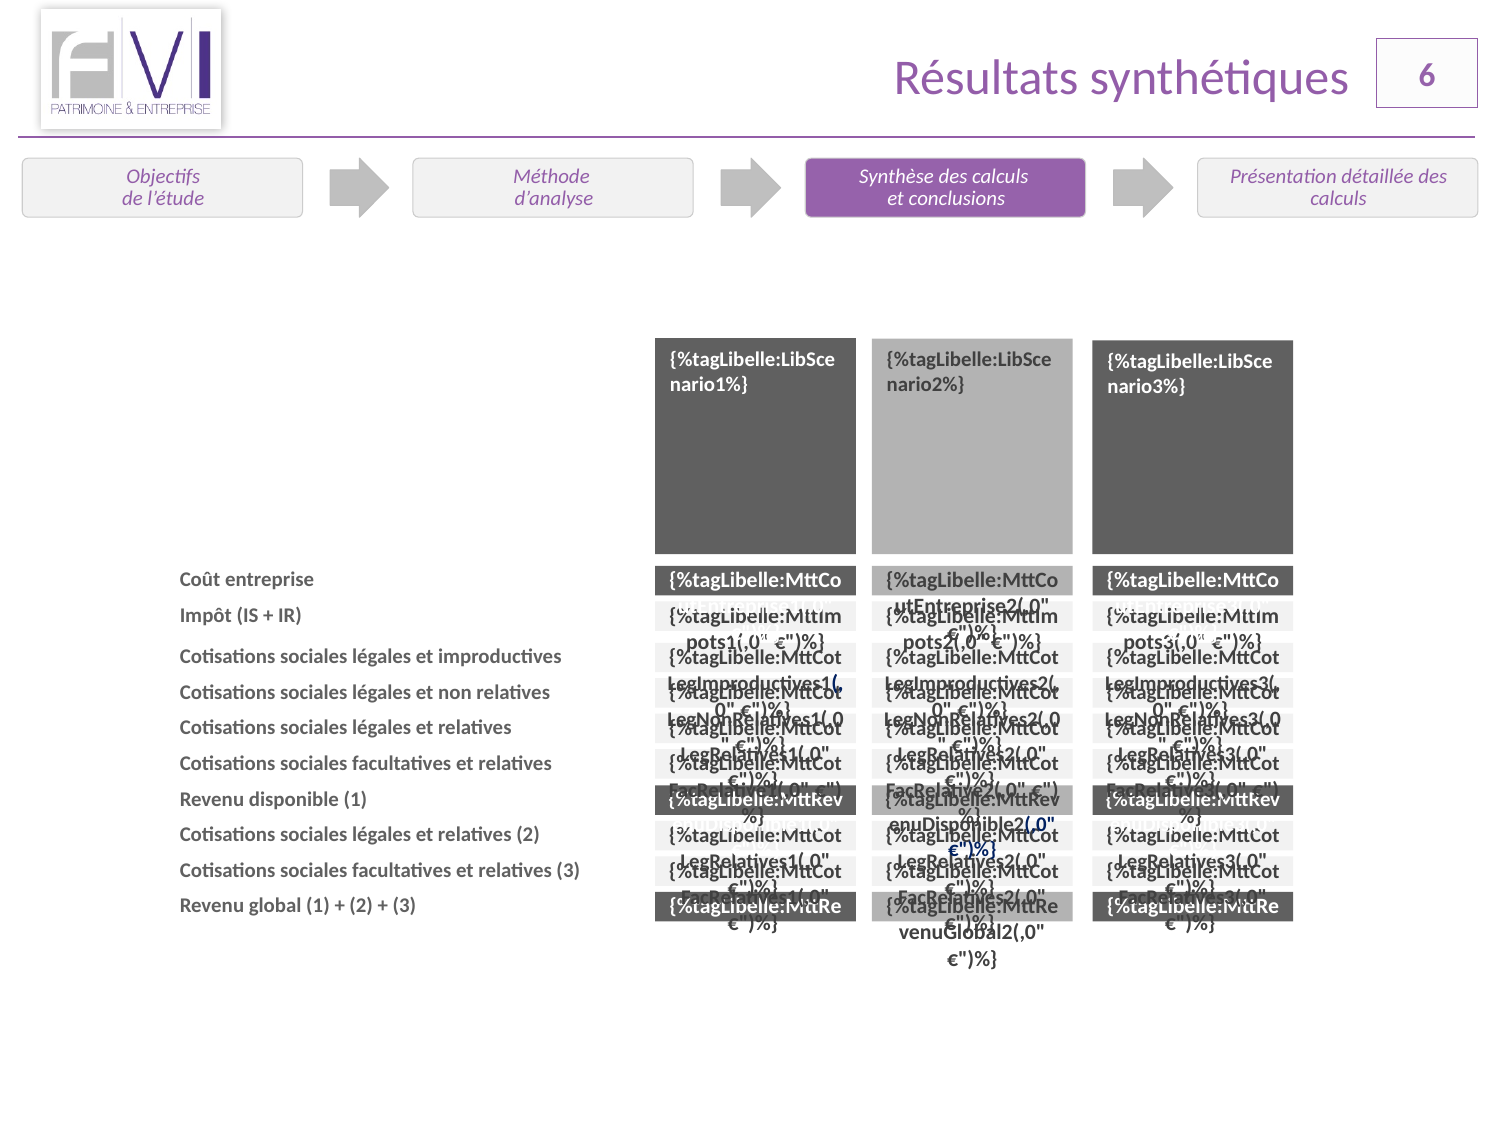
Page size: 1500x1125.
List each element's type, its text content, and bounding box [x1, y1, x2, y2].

picture [41, 9, 221, 130]
text_box {%tagLibelle:MttCotLegRelatives2(,0" €")%} [871, 713, 1073, 744]
text_box {%tagLibelle:MttCotLegNonRelatives1(,0" €")%} [655, 678, 856, 708]
text_box {%tagLibelle:MttCotLegRelatives3(,0" €")%} [1092, 713, 1294, 744]
text_box Cotisations sociales facultatives et relatives (3) [164, 856, 603, 897]
text_box Revenu global (1) + (2) + (3) [164, 891, 436, 933]
text_box {%tagLibelle:MttCotLegNonRelatives2(,0" €")%} [871, 678, 1073, 708]
text_box {%tagLibelle:MttCoutEntreprise3(,0" €")%} [1092, 565, 1294, 596]
text_box Cotisations sociales légales et relatives (2) [165, 820, 562, 856]
text_box {%tagLibelle:MttCotFacRelatives2(,0" €")%} [871, 856, 1073, 886]
text_box {%tagLibelle:MttRevenuDisponible3(,0" €")%} [1092, 785, 1294, 815]
text_box {%tagLibelle:MttCotFacRelative2(,0" €")%} [871, 749, 1073, 779]
text_box {%tagLibelle:LibScenario2%} [871, 338, 1073, 555]
text_box {%tagLibelle:MttCoutEntreprise2(,0" €")%} [871, 565, 1073, 596]
title Résultats synthétiques [242, 19, 1365, 130]
text_box {%tagLibelle:MttCotLegImproductives3(, 0" €")%} [1092, 642, 1294, 673]
text_box {%tagLibelle:MttImpots1(,0" €")%} [655, 601, 856, 631]
text_box {%tagLibelle:MttCotLegRelatives1(,0" €")%} [655, 713, 856, 744]
text_box Cotisations sociales légales et improductives [164, 642, 583, 668]
text_box {%tagLibelle:MttCotFacRelatives3(,0" €")%} [1092, 856, 1294, 886]
text_box {%tagLibelle:MttCotLegImproductives1(, 0" €")%} [655, 642, 856, 673]
text_box {%tagLibelle:MttCotFacRelative3(,0" €")%} [1092, 749, 1294, 779]
text_box Cotisations sociales facultatives et relatives [165, 749, 574, 775]
text_box {%tagLibelle:MttCotFacRelatives1(,0" €")%} [655, 856, 856, 886]
text_box {%tagLibelle:MttRevenuDisponible2(,0" €")%} [871, 785, 1073, 815]
text_box {%tagLibelle:MttRevenuGlobal3(,0" €")%} [1092, 891, 1294, 922]
text_box {%tagLibelle:MttCotLegRelatives2(,0" €")%} [871, 820, 1073, 851]
text_box {%tagLibelle:MttRevenuDisponible1(,0" €")%} [655, 785, 856, 815]
text_box {%tagLibelle:MttCotLegNonRelatives3(,0" €")%} [1092, 678, 1294, 708]
text_box {%tagLibelle:MttCotLegRelatives3(,0" €")%} [1092, 820, 1294, 851]
text_box {%tagLibelle:MttImpots3(,0" €")%} [1092, 601, 1294, 631]
text_box {%tagLibelle:MttRevenuGlobal2(,0" €")%} [871, 891, 1073, 922]
text_box {%tagLibelle:LibScenario1%} [655, 338, 856, 555]
text_box {%tagLibelle:MttCotLegRelatives1(,0" €")%} [655, 820, 856, 851]
text_box {%tagLibelle:LibScenario3%} [1092, 340, 1294, 555]
text_box Impôt (IS + IR) [165, 601, 319, 627]
text_box {%tagLibelle:MttCotFacRelative1(,0" €")%} [655, 749, 856, 779]
text_box {%tagLibelle:MttImpots2(,0" €")%} [871, 601, 1073, 631]
text_box {%tagLibelle:MttCoutEntreprise1(,0" €")%} [655, 565, 856, 596]
text_box Coût entreprise [165, 565, 331, 590]
text_box Cotisations sociales légales et relatives [164, 713, 533, 739]
text_box {%tagLibelle:MttCotLegImproductives2(, 0" €")%} [871, 642, 1073, 673]
text_box Cotisations sociales légales et non relatives [164, 678, 572, 704]
text_box Revenu disponible (1) [164, 785, 386, 826]
text_box {%tagLibelle:MttRevenuGlobal1(,0" €")%} [655, 891, 856, 922]
